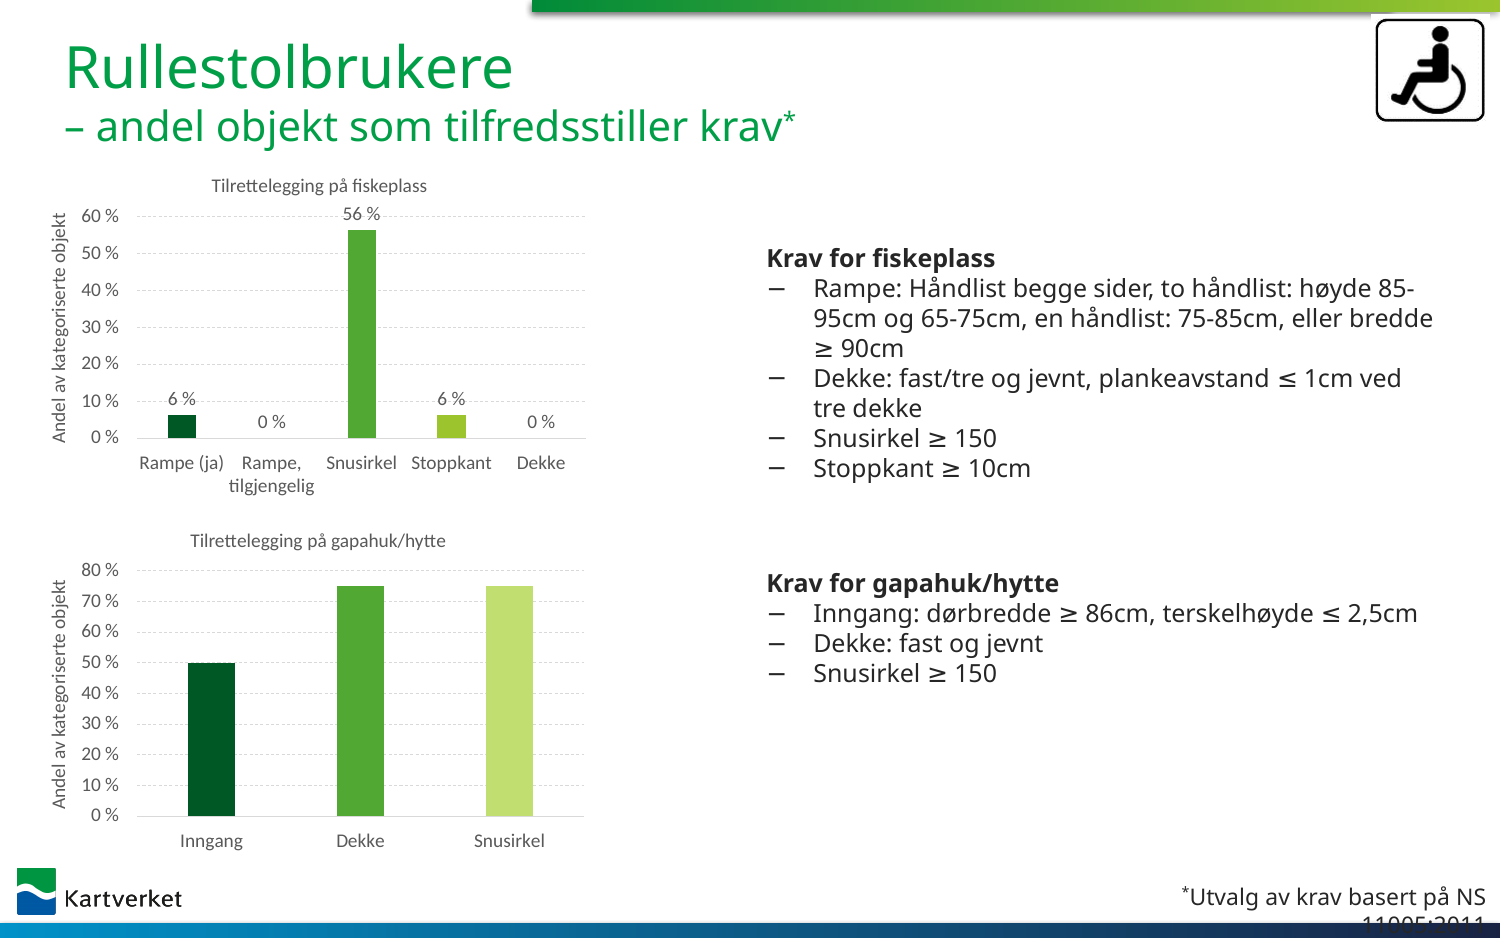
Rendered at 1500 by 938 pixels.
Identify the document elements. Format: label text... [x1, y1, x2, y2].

picture [1371, 13, 1491, 127]
text_box Krav for fiskeplass Rampe: Håndlist begge sider, to håndlist: høyde 85-95cm og 65-75cm, en håndlist: 75-85cm, eller bredde ≥ 90cm Dekke: fast/tre og jevnt, plankeavstand ≤ 1cm ved tre dekke Snusirkel ≥ 150 Stoppkant ≥ 10cm [751, 235, 1452, 490]
text_box Rullestolbrukere – andel objekt som tilfredsstiller krav* [49, 29, 1431, 158]
text_box *Utvalg av krav basert på NS 11005:2011 [1068, 873, 1500, 938]
picture [41, 520, 596, 859]
text_box Krav for gapahuk/hytte Inngang: dørbredde ≥ 86cm, terskelhøyde ≤ 2,5cm Dekke: fast og jevnt Snusirkel ≥ 150 [751, 560, 1452, 695]
picture [41, 166, 598, 505]
